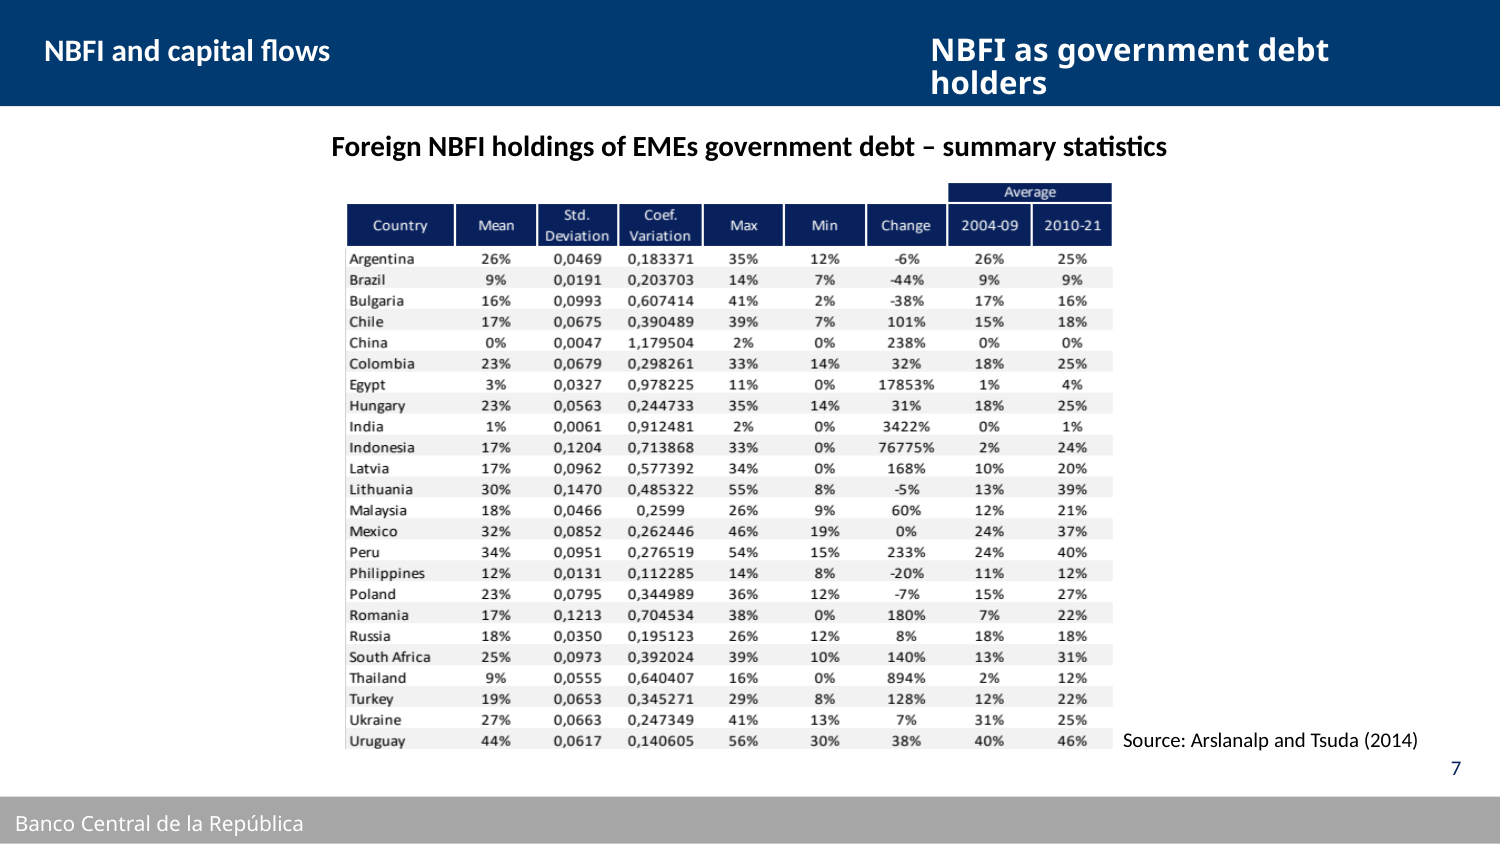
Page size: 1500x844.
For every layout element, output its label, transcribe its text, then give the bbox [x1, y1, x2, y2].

list NBFI and capital flows [29, 26, 839, 84]
picture [345, 181, 1113, 749]
text_box Source: Arslanalp and Tsuda (2014) [1108, 719, 1453, 760]
text_box Foreign NBFI holdings of EMEs government debt – summary statistics [316, 119, 1184, 205]
list NBFI as government debt holders [915, 26, 1462, 84]
